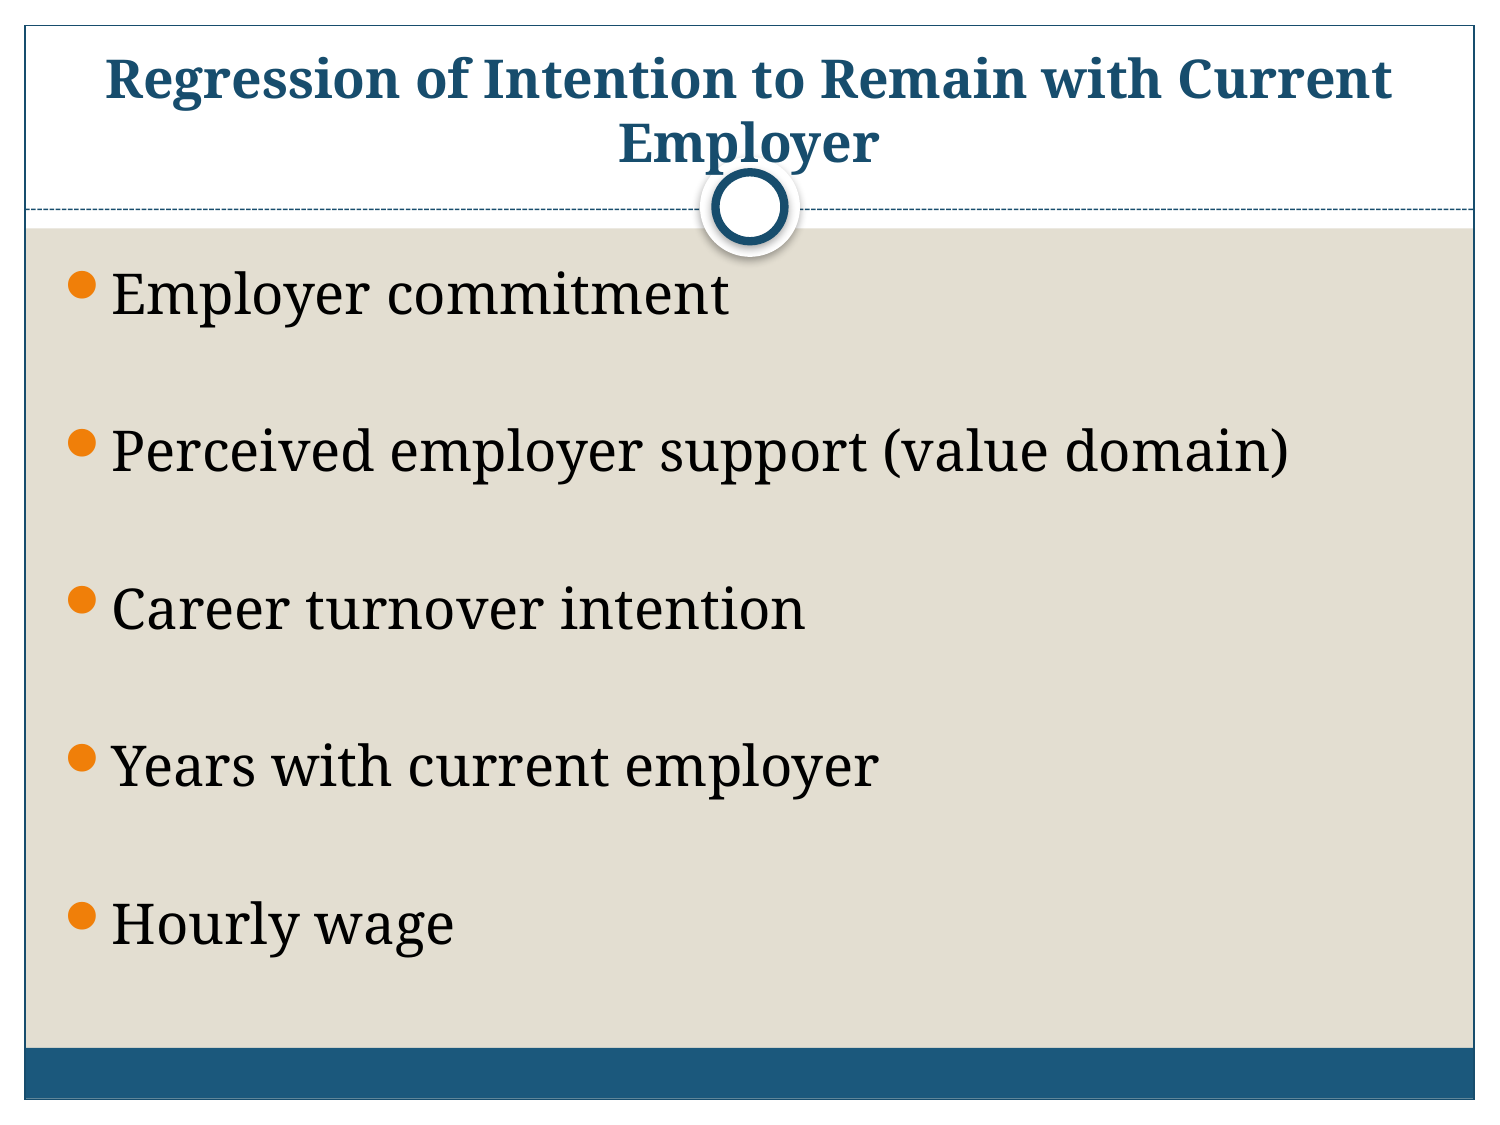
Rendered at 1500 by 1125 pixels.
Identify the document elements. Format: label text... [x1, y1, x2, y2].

list Employer commitment Perceived employer support (value domain) Career turnover intention Years with current employer Hourly wage [49, 250, 1445, 1001]
title Regression of Intention to Remain with Current Employer [49, 37, 1450, 182]
